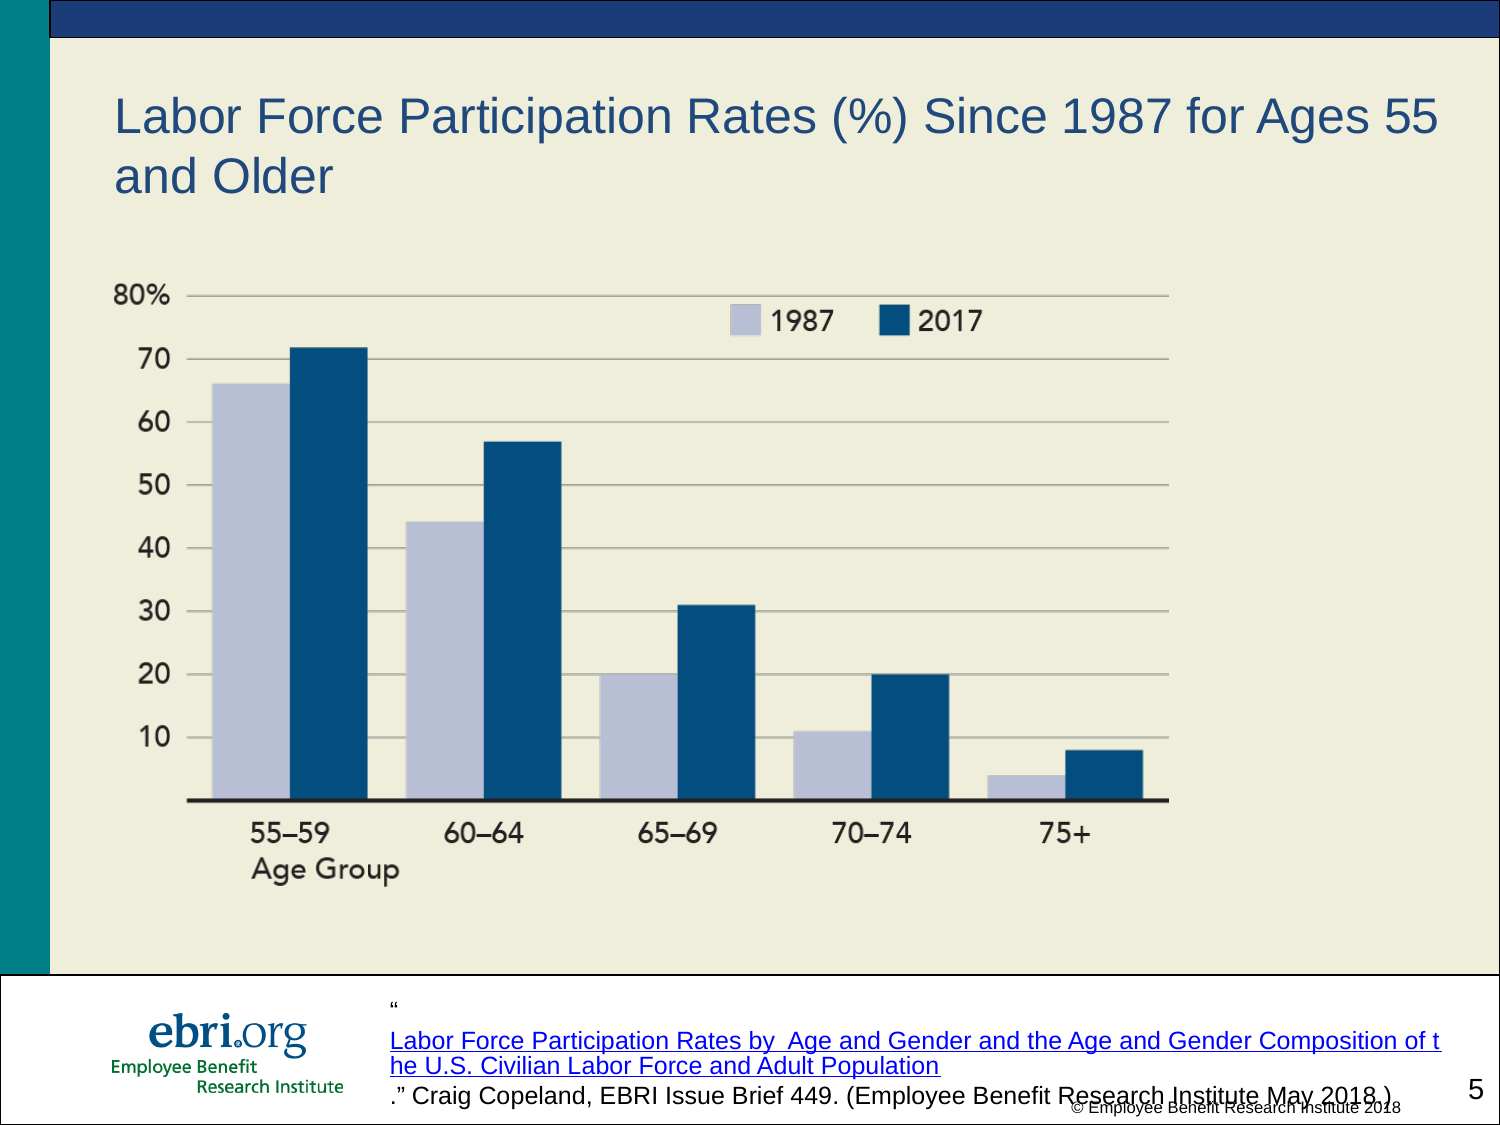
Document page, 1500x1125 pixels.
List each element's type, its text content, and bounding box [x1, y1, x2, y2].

picture [112, 1013, 343, 1093]
slide_number 5 [1436, 1062, 1500, 1125]
title Labor Force Participation Rates (%) Since 1987 for Ages 55 and Older [99, 49, 1463, 238]
text_box “Labor Force Participation Rates by Age and Gender and the Age and Gender Composition of the U.S. Civilian Labor Force and Adult Population.” Craig Copeland, EBRI Issue Brief 449. (Employee Benefit Research Institute May 2018.) [374, 987, 1468, 1093]
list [99, 262, 1169, 898]
